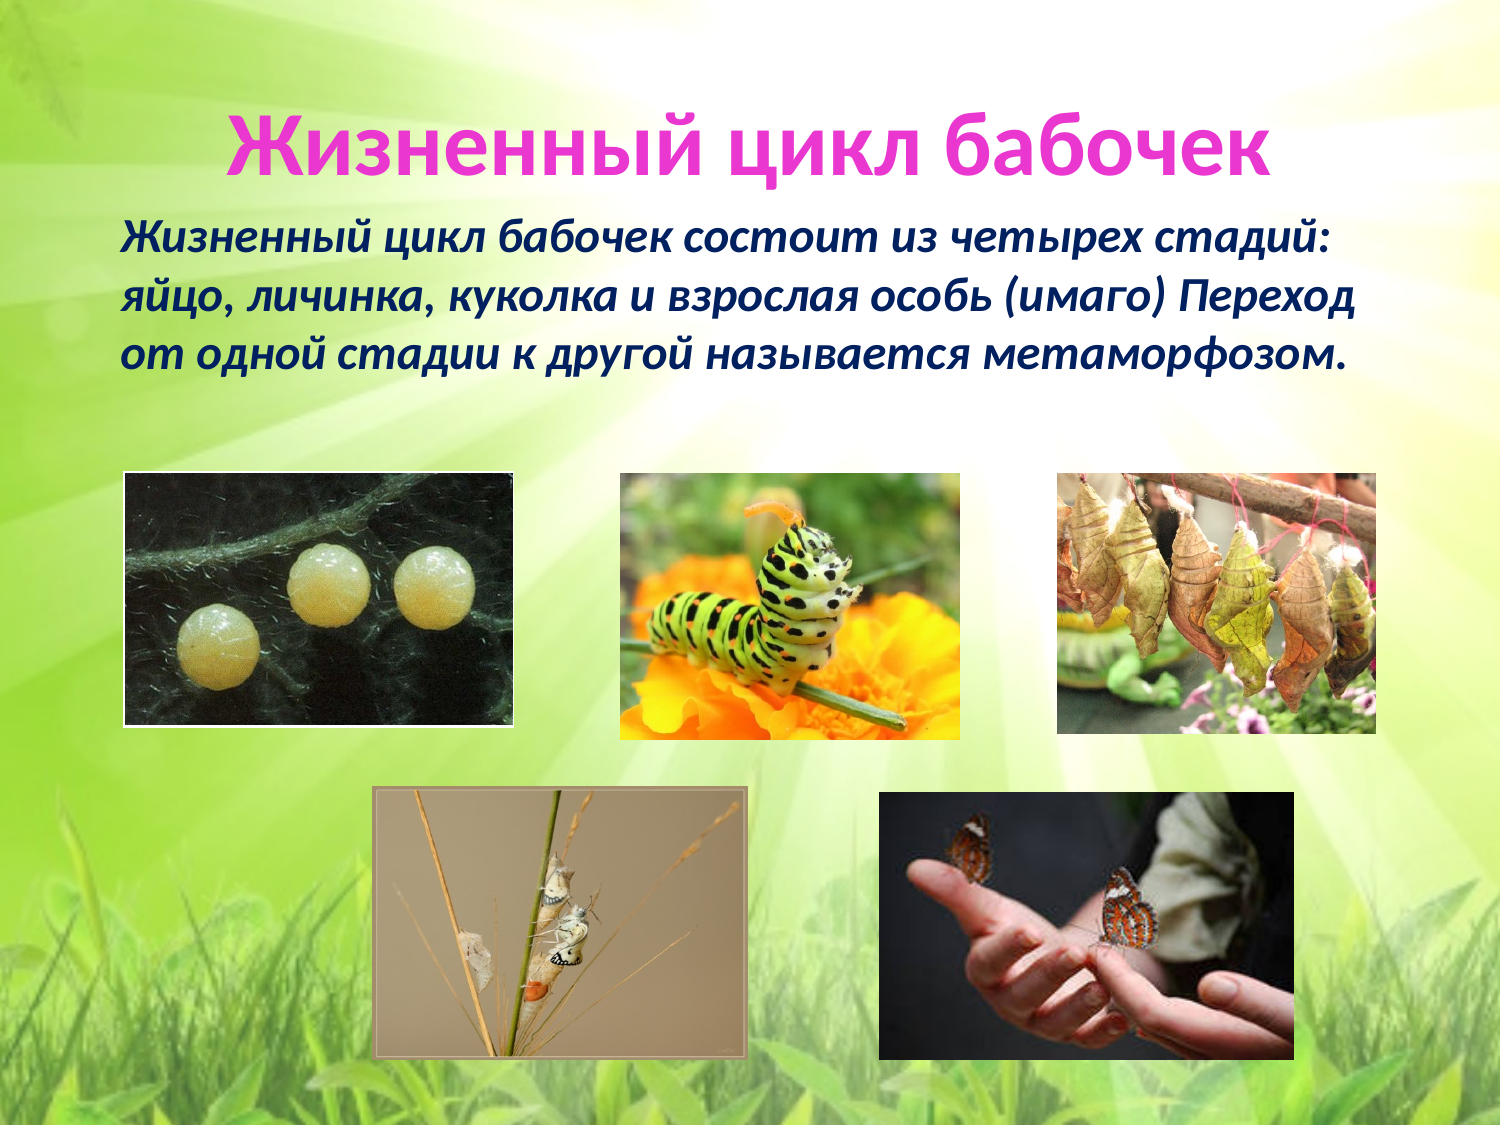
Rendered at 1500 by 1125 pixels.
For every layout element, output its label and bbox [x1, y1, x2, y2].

picture [0, 0, 1500, 1125]
list [123, 470, 514, 729]
